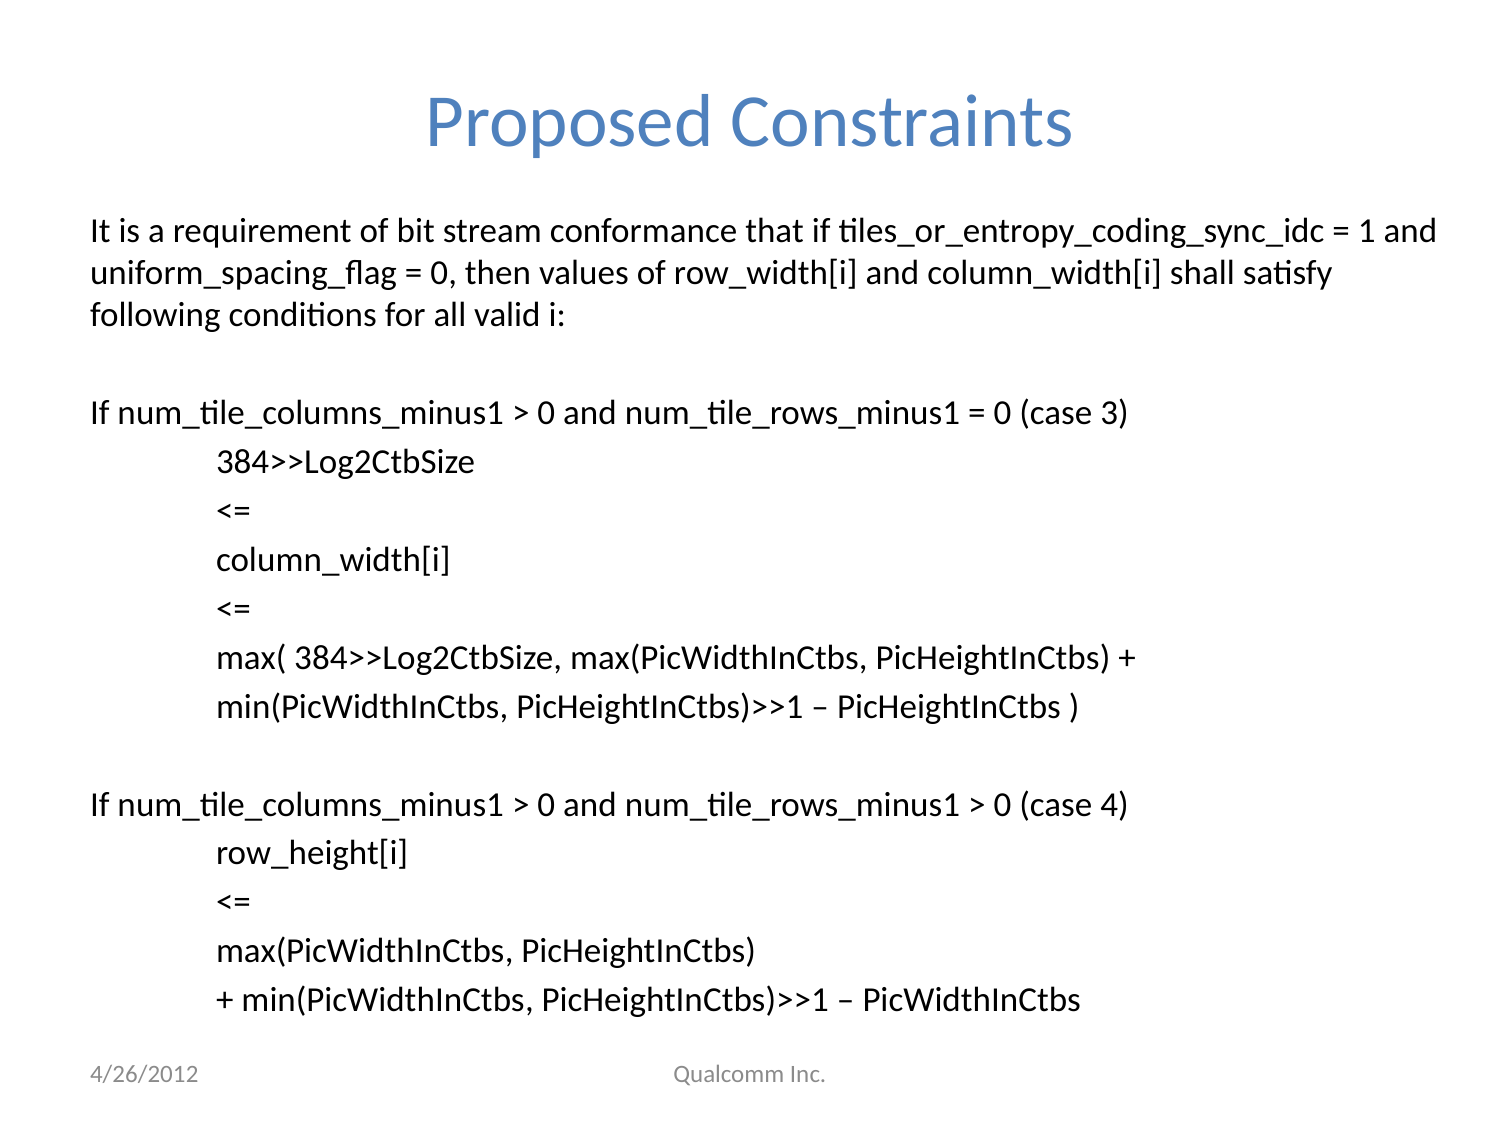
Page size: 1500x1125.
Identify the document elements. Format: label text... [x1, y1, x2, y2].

list It is a requirement of bit stream conformance that if tiles_or_entropy_coding_sync_idc = 1 and uniform_spacing_flag = 0, then values of row_width[i] and column_width[i] shall satisfy following conditions for all valid i: If num_tile_columns_minus1 > 0 and num_tile_rows_minus1 = 0 (case 3) 384>>Log2CtbSize <= column_width[i] <= max( 384>>Log2CtbSize, max(PicWidthInCtbs, PicHeightInCtbs) + min(PicWidthInCtbs, PicHeightInCtbs)>>1 – PicHeightInCtbs ) If num_tile_columns_minus1 > 0 and num_tile_rows_minus1 > 0 (case 4) row_height[i] <= max(PicWidthInCtbs, PicHeightInCtbs) + min(PicWidthInCtbs, PicHeightInCtbs)>>1 – PicWidthInCtbs [75, 200, 1463, 1030]
title Proposed Constraints [75, 45, 1425, 188]
footer Qualcomm Inc. [512, 1042, 988, 1103]
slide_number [75, 1042, 425, 1103]
